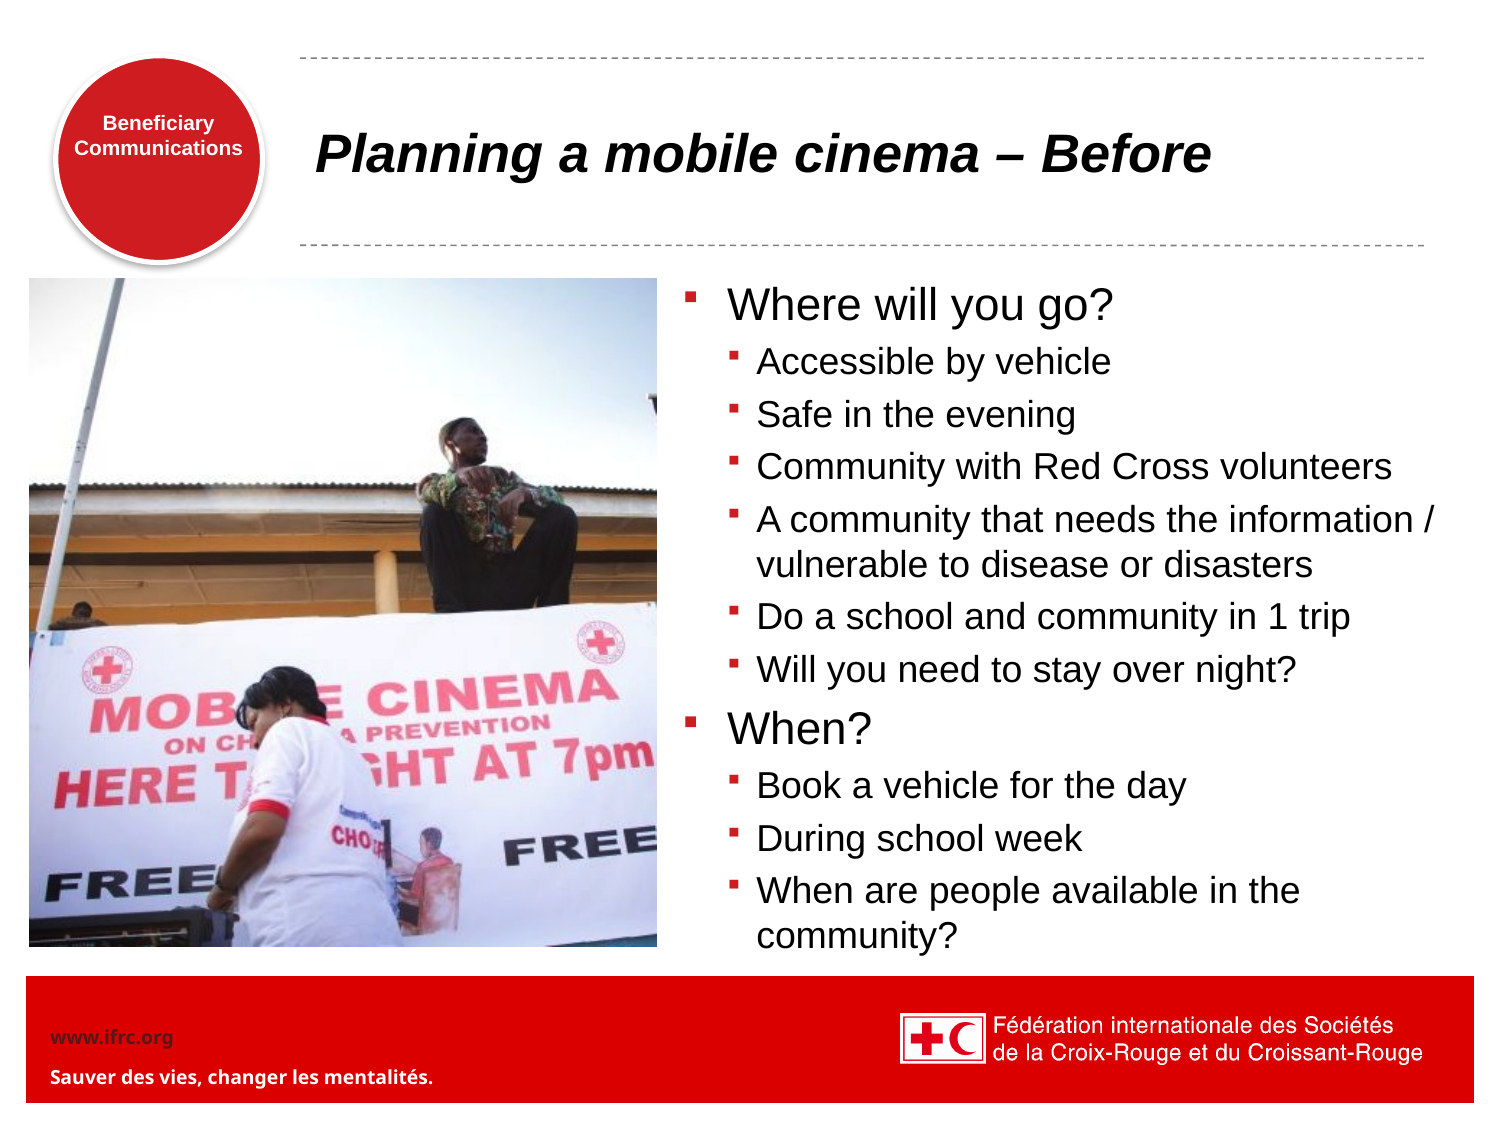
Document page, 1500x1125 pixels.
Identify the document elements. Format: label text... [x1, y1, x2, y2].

picture [29, 278, 658, 947]
list Where will you go? Accessible by vehicle Safe in the evening Community with Red Cross volunteers A community that needs the information / vulnerable to disease or disasters Do a school and community in 1 trip Will you need to stay over night? When? Book a vehicle for the day During school week When are people available in the community? [667, 266, 1471, 981]
picture [900, 1013, 1422, 1065]
title Planning a mobile cinema – Before [299, 57, 1426, 246]
